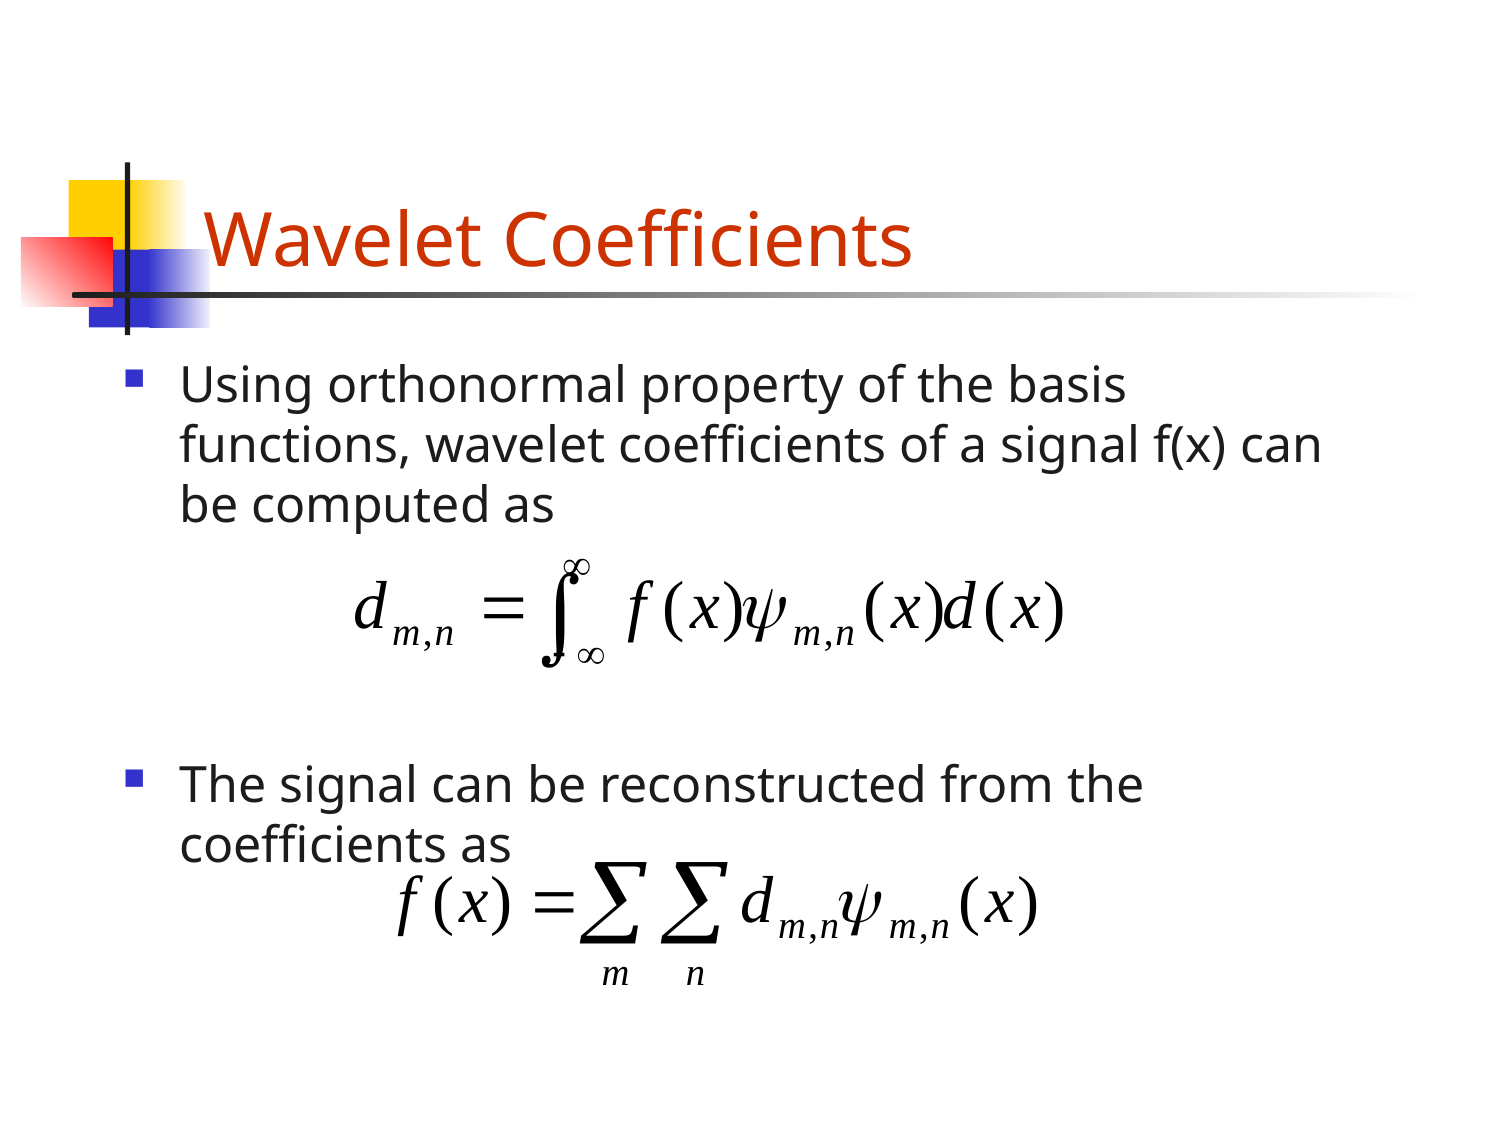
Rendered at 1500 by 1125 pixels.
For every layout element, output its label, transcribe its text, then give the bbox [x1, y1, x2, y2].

text_box Using orthonormal property of the basis functions, wavelet coefficients of a signal f(x) can be computed as The signal can be reconstructed from the coefficients as [108, 344, 1383, 1020]
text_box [374, 849, 1053, 1003]
title Wavelet Coefficients [188, 101, 1468, 289]
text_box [343, 532, 1078, 683]
